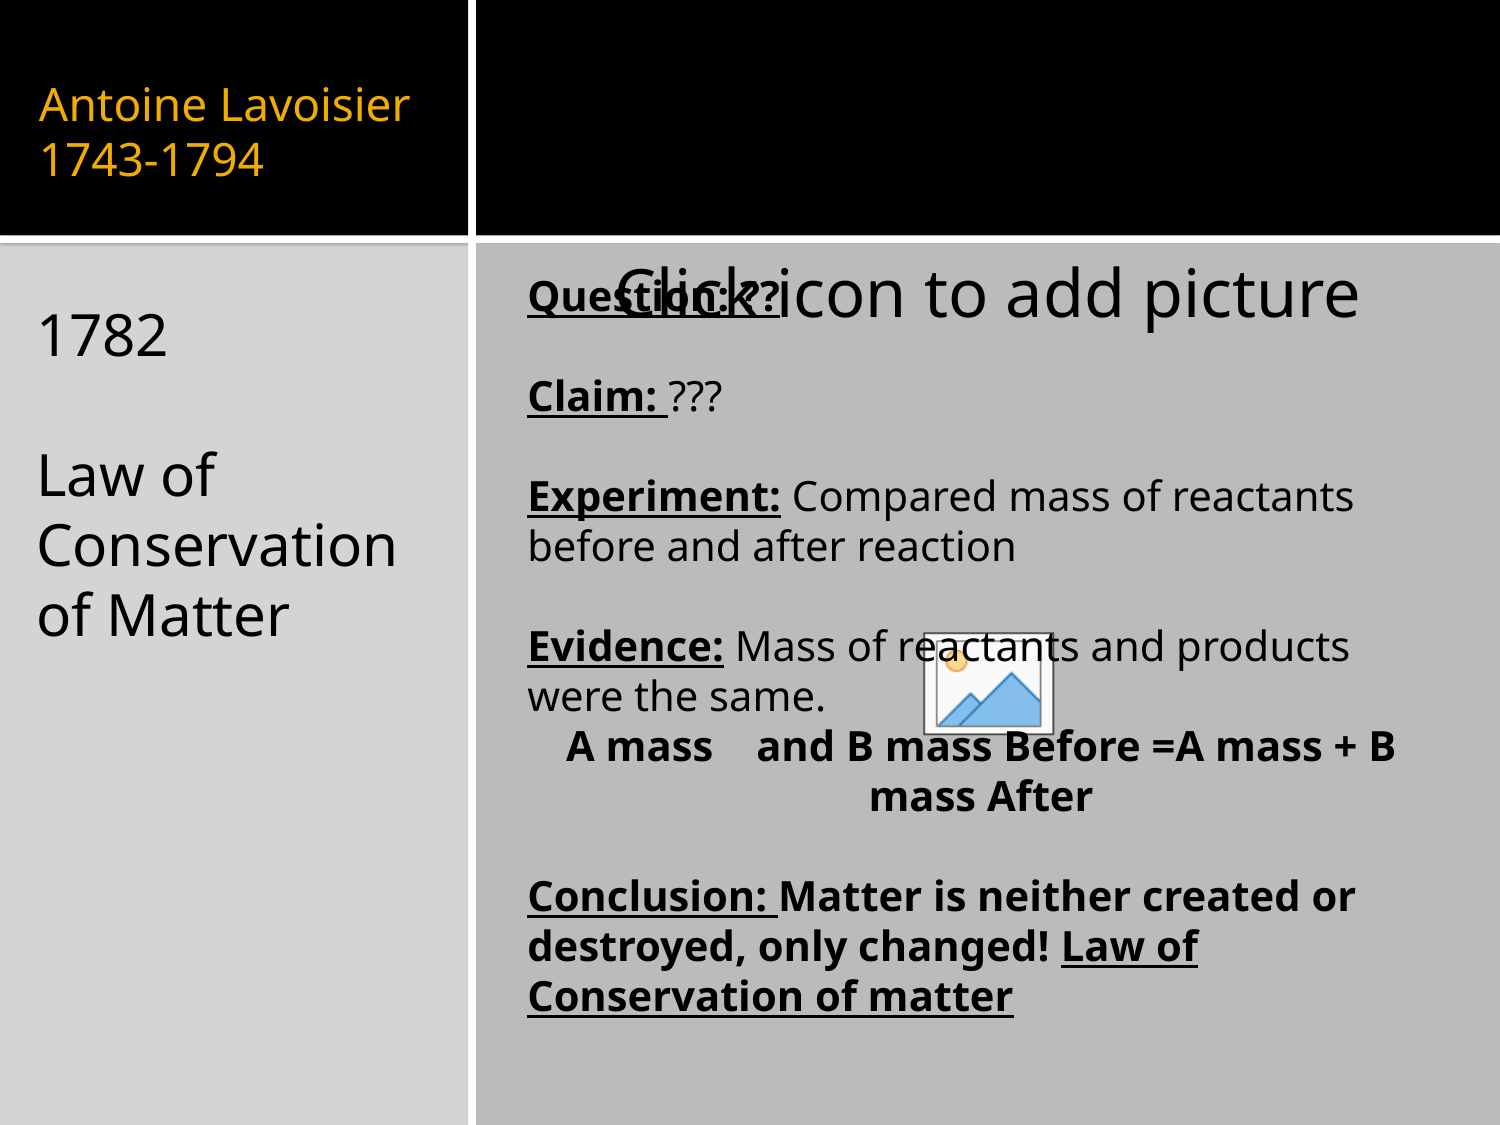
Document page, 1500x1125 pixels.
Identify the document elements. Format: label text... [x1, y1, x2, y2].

title Antoine Lavoisier 1743-1794 [26, 25, 442, 186]
picture [476, 243, 1500, 1125]
list 1782 Law of Conservation of Matter [26, 283, 432, 1034]
